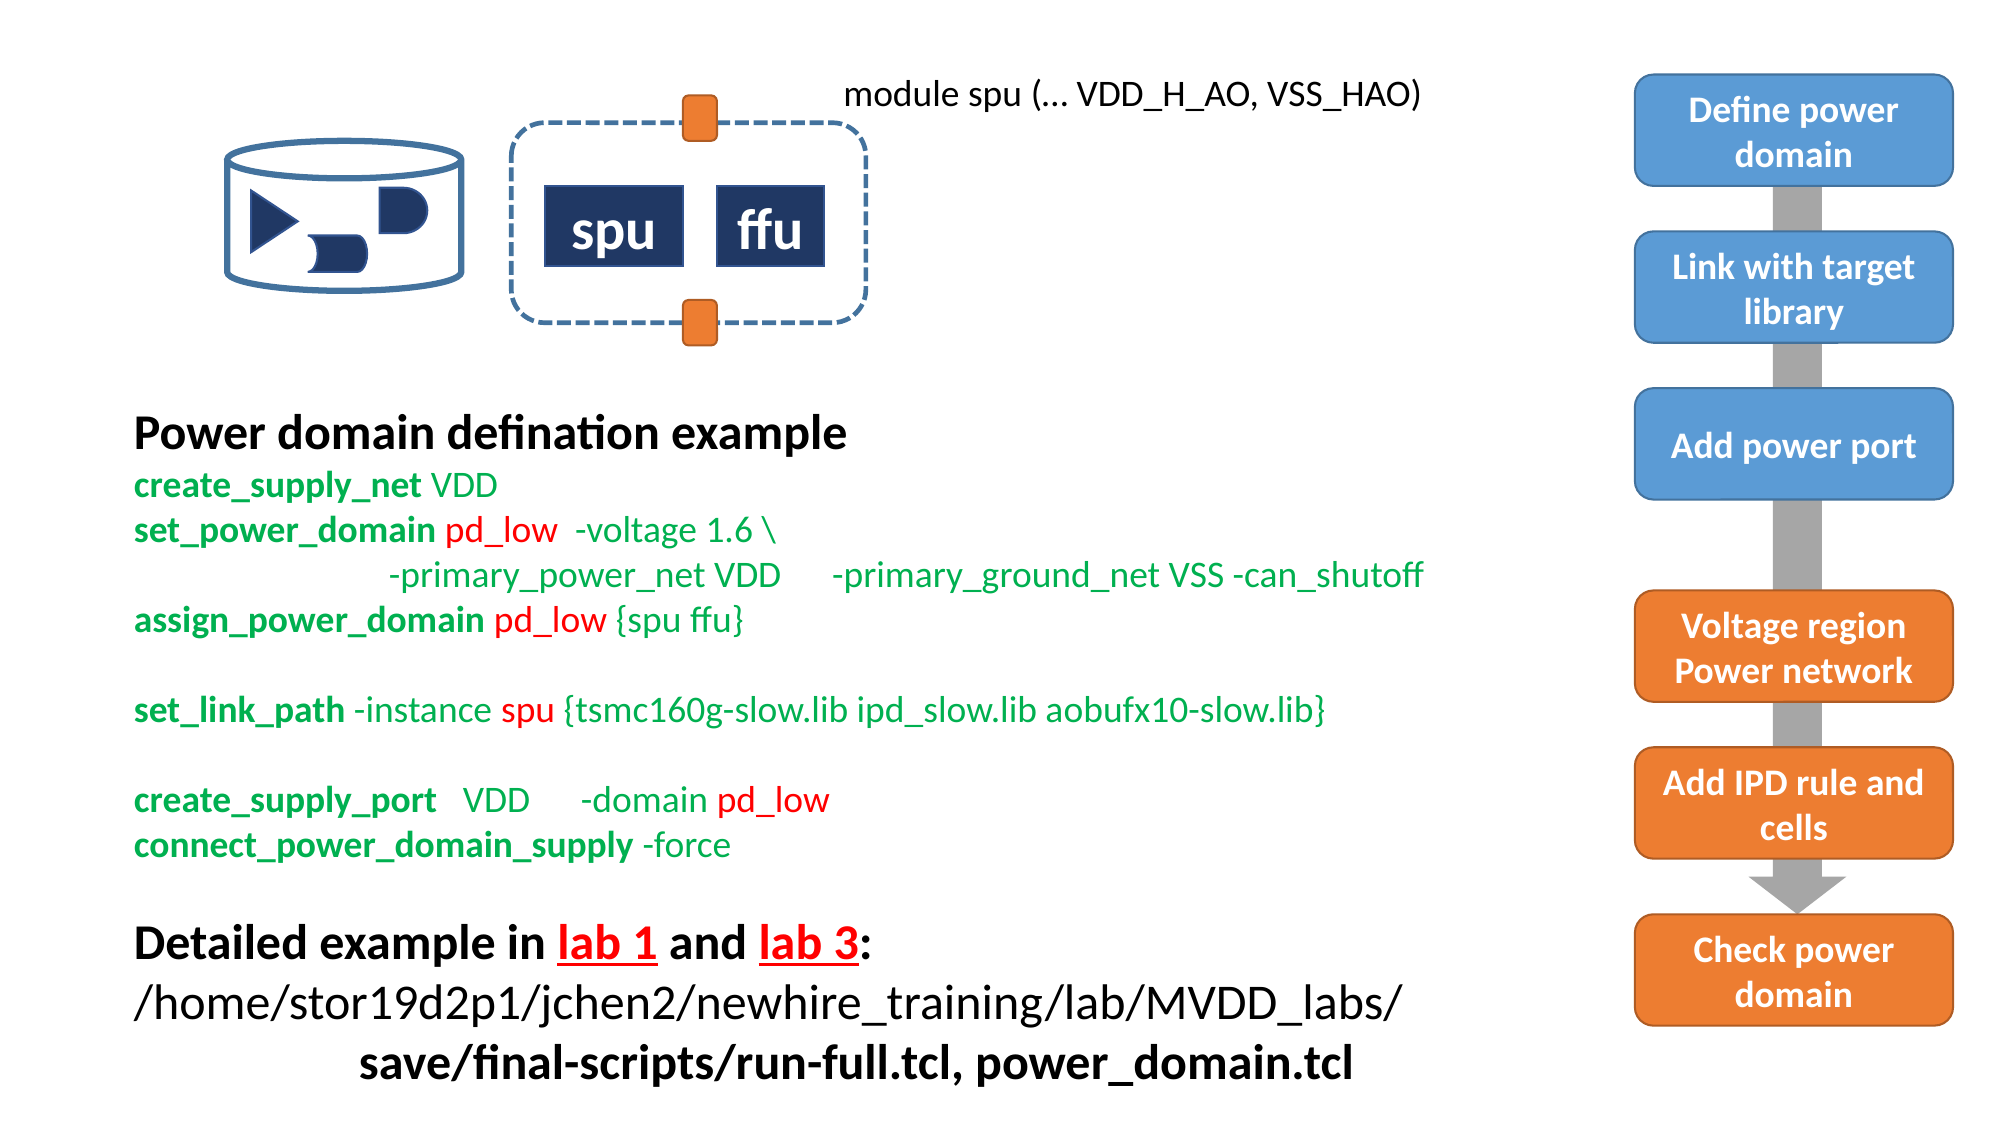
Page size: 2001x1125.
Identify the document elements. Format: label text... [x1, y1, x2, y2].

text_box [681, 94, 718, 122]
text_box [226, 139, 463, 292]
text_box [1771, 703, 1823, 746]
text_box Add IPD rule and cells [1633, 746, 1955, 860]
text_box Link with target library [1633, 230, 1955, 344]
text_box Voltage region Power network [1633, 589, 1955, 703]
text_box Add power port [1633, 387, 1955, 501]
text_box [511, 122, 866, 323]
text_box [1771, 501, 1823, 589]
text_box [681, 323, 719, 347]
text_box Define power domain [1633, 73, 1955, 187]
text_box [378, 186, 429, 235]
text_box [1771, 187, 1823, 230]
text_box [307, 234, 369, 273]
text_box [1771, 344, 1823, 387]
text_box [1745, 860, 1850, 913]
text_box [250, 188, 300, 255]
text_box module spu (… VDD_H_AO, VSS_HAO) [828, 62, 1438, 122]
text_box Power domain defination example create_supply_net VDD set_power_domain pd_low -voltage 1.6 \ -primary_power_net VDD -primary_ground_net VSS -can_shutoff assign_power_domain pd_low {spu ffu} set_link_path -instance spu {tsmc160g-slow.lib ipd_slow.lib aobufx10-slow.lib} create_supply_port VDD -domain pd_low connect_power_domain_supply -force Detailed example in lab 1 and lab 3: /home/stor19d2p1/jchen2/newhire_training/lab/MVDD_labs/ save/final-scripts/run-full.tcl, power_domain.tcl [119, 392, 1441, 1097]
text_box Check power domain [1633, 913, 1955, 1027]
